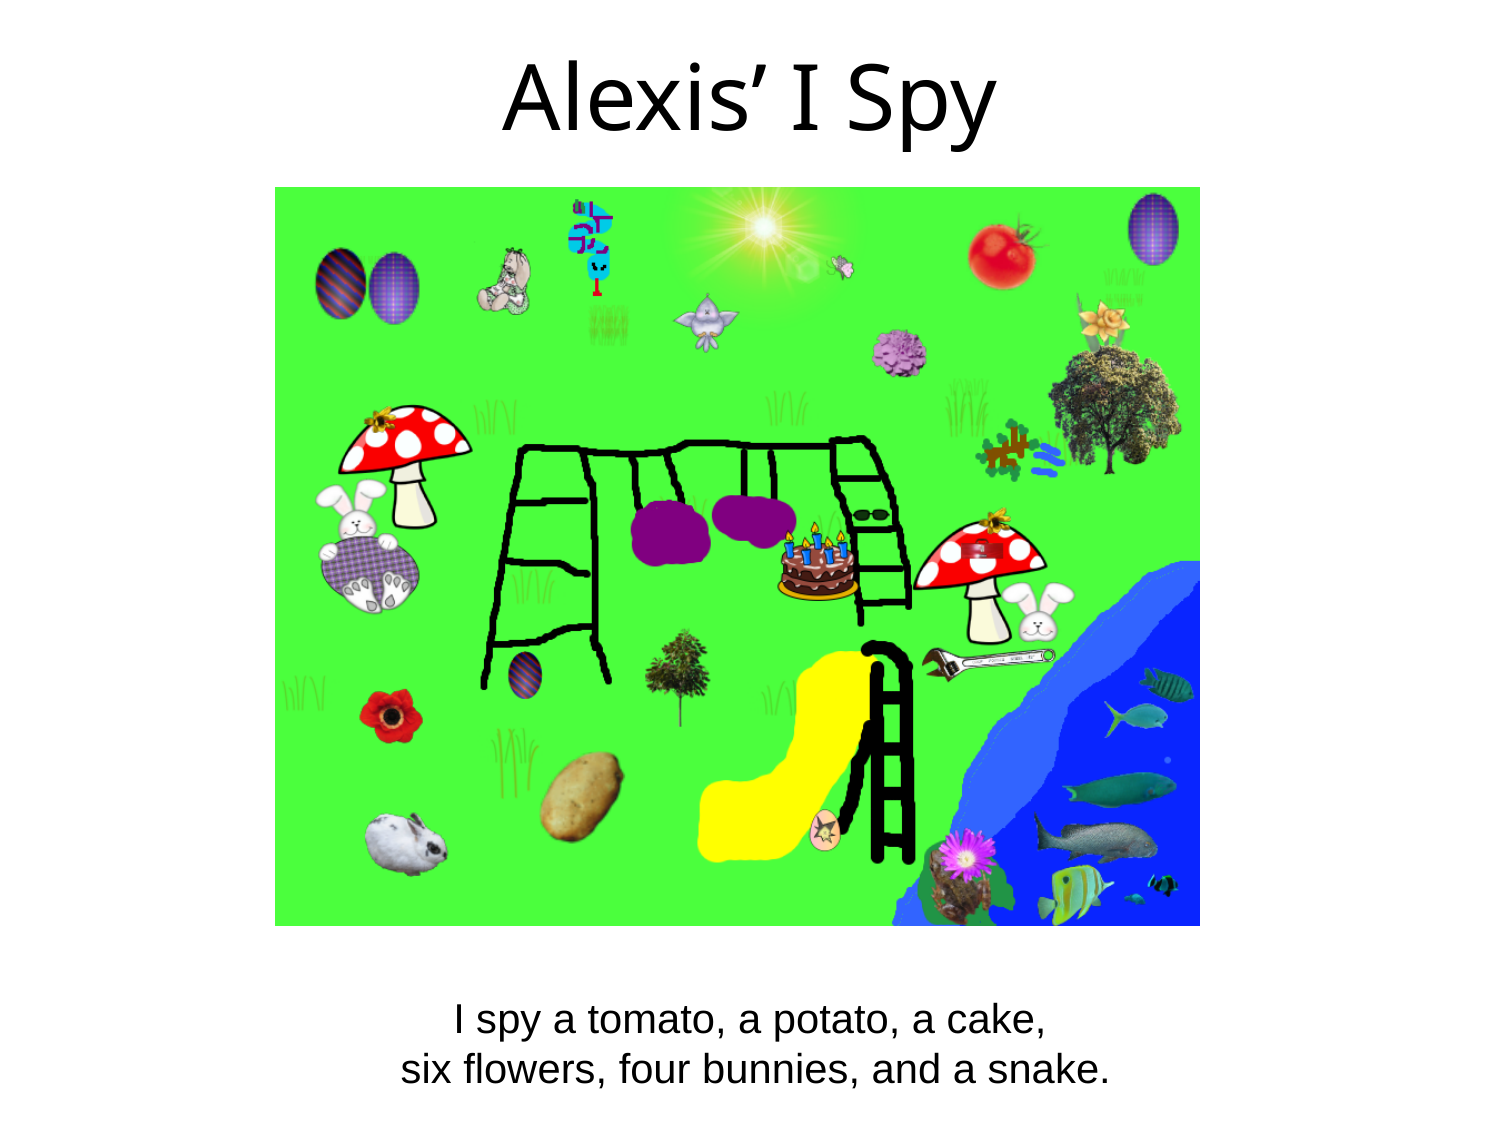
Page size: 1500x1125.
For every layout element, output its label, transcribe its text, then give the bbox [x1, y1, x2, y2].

picture [274, 187, 1201, 926]
text_box I spy a tomato, a potato, a cake, six flowers, four bunnies, and a snake. [18, 984, 1482, 1100]
title Alexis’ I Spy [75, 0, 1425, 188]
